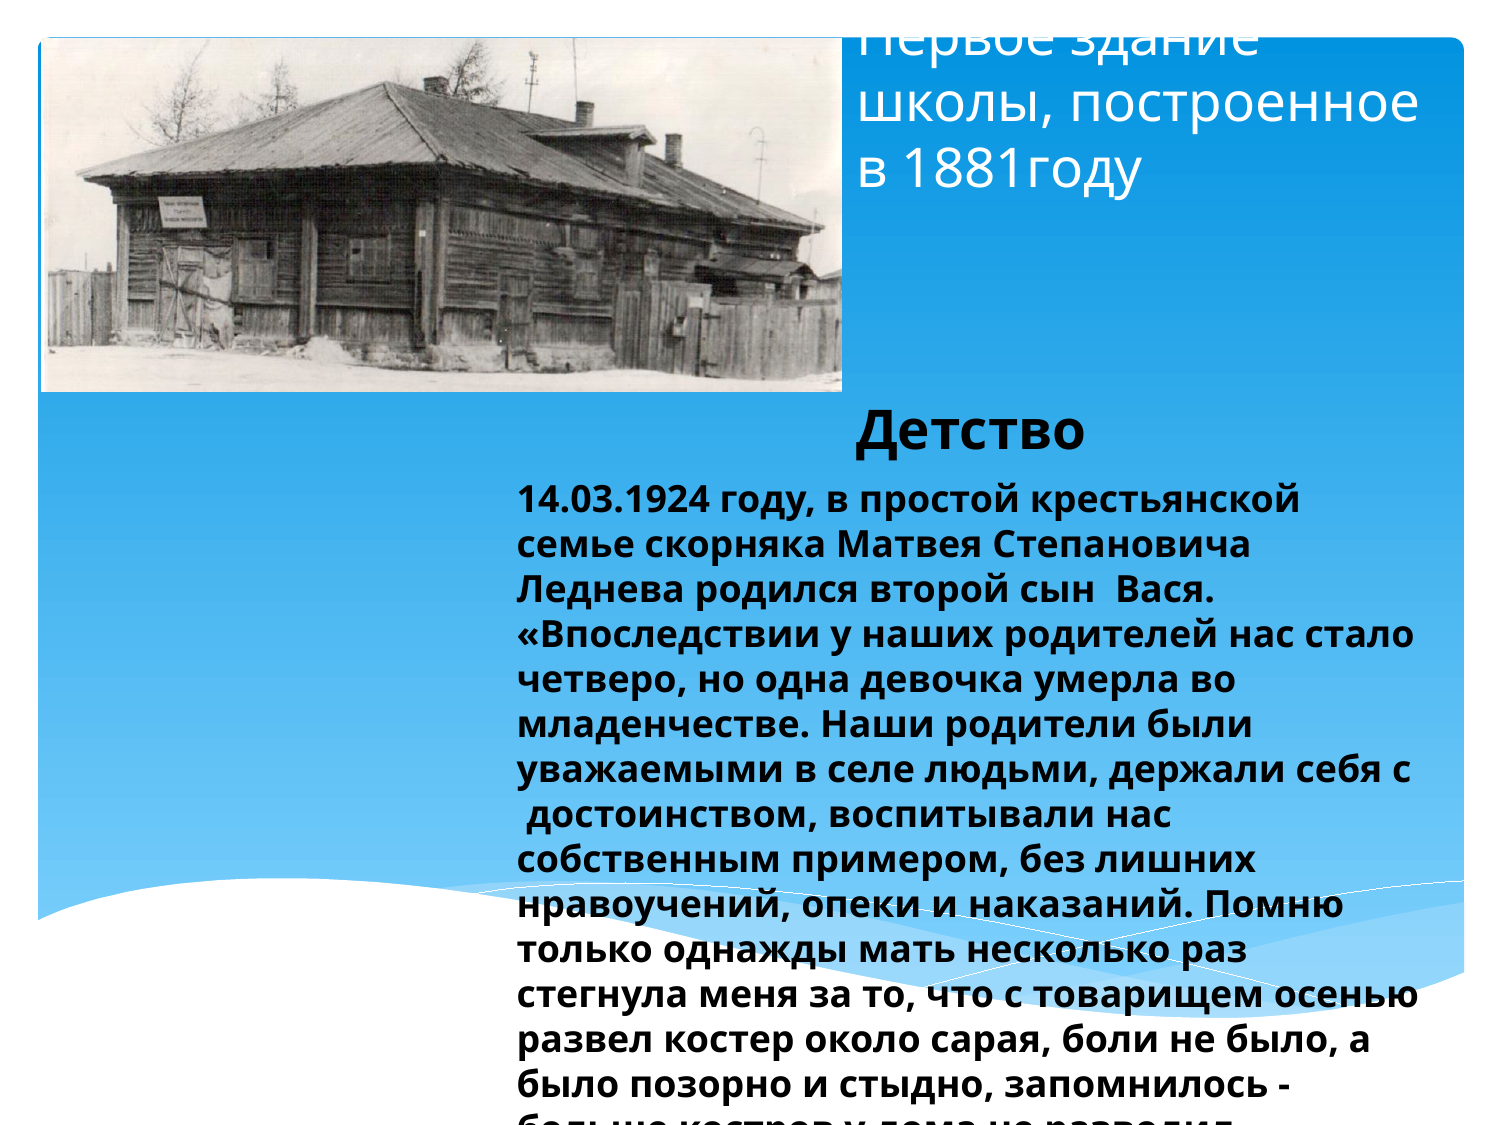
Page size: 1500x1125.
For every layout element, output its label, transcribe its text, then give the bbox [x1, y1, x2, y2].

picture [40, 37, 842, 392]
title Первое здание школы, построенное в 1881году Детство [841, 0, 1467, 468]
text_box 14.03.1924 году, в простой крестьянской семье скорняка Матвея Степановича Леднева родился второй сын Вася. «Впоследствии у наших родителей нас стало четверо, но одна девочка умерла во младенчестве. Наши родители были уважаемыми в селе людьми, держали себя с достоинством, воспитывали нас собственным примером, без лишних нравоучений, опеки и наказаний. Помню только однажды мать несколько раз стегнула меня за то, что с товарищем осенью развел костер около сарая, боли не было, а было позорно и стыдно, запомнилось - больше костров у дома не разводил, [501, 467, 1436, 1125]
